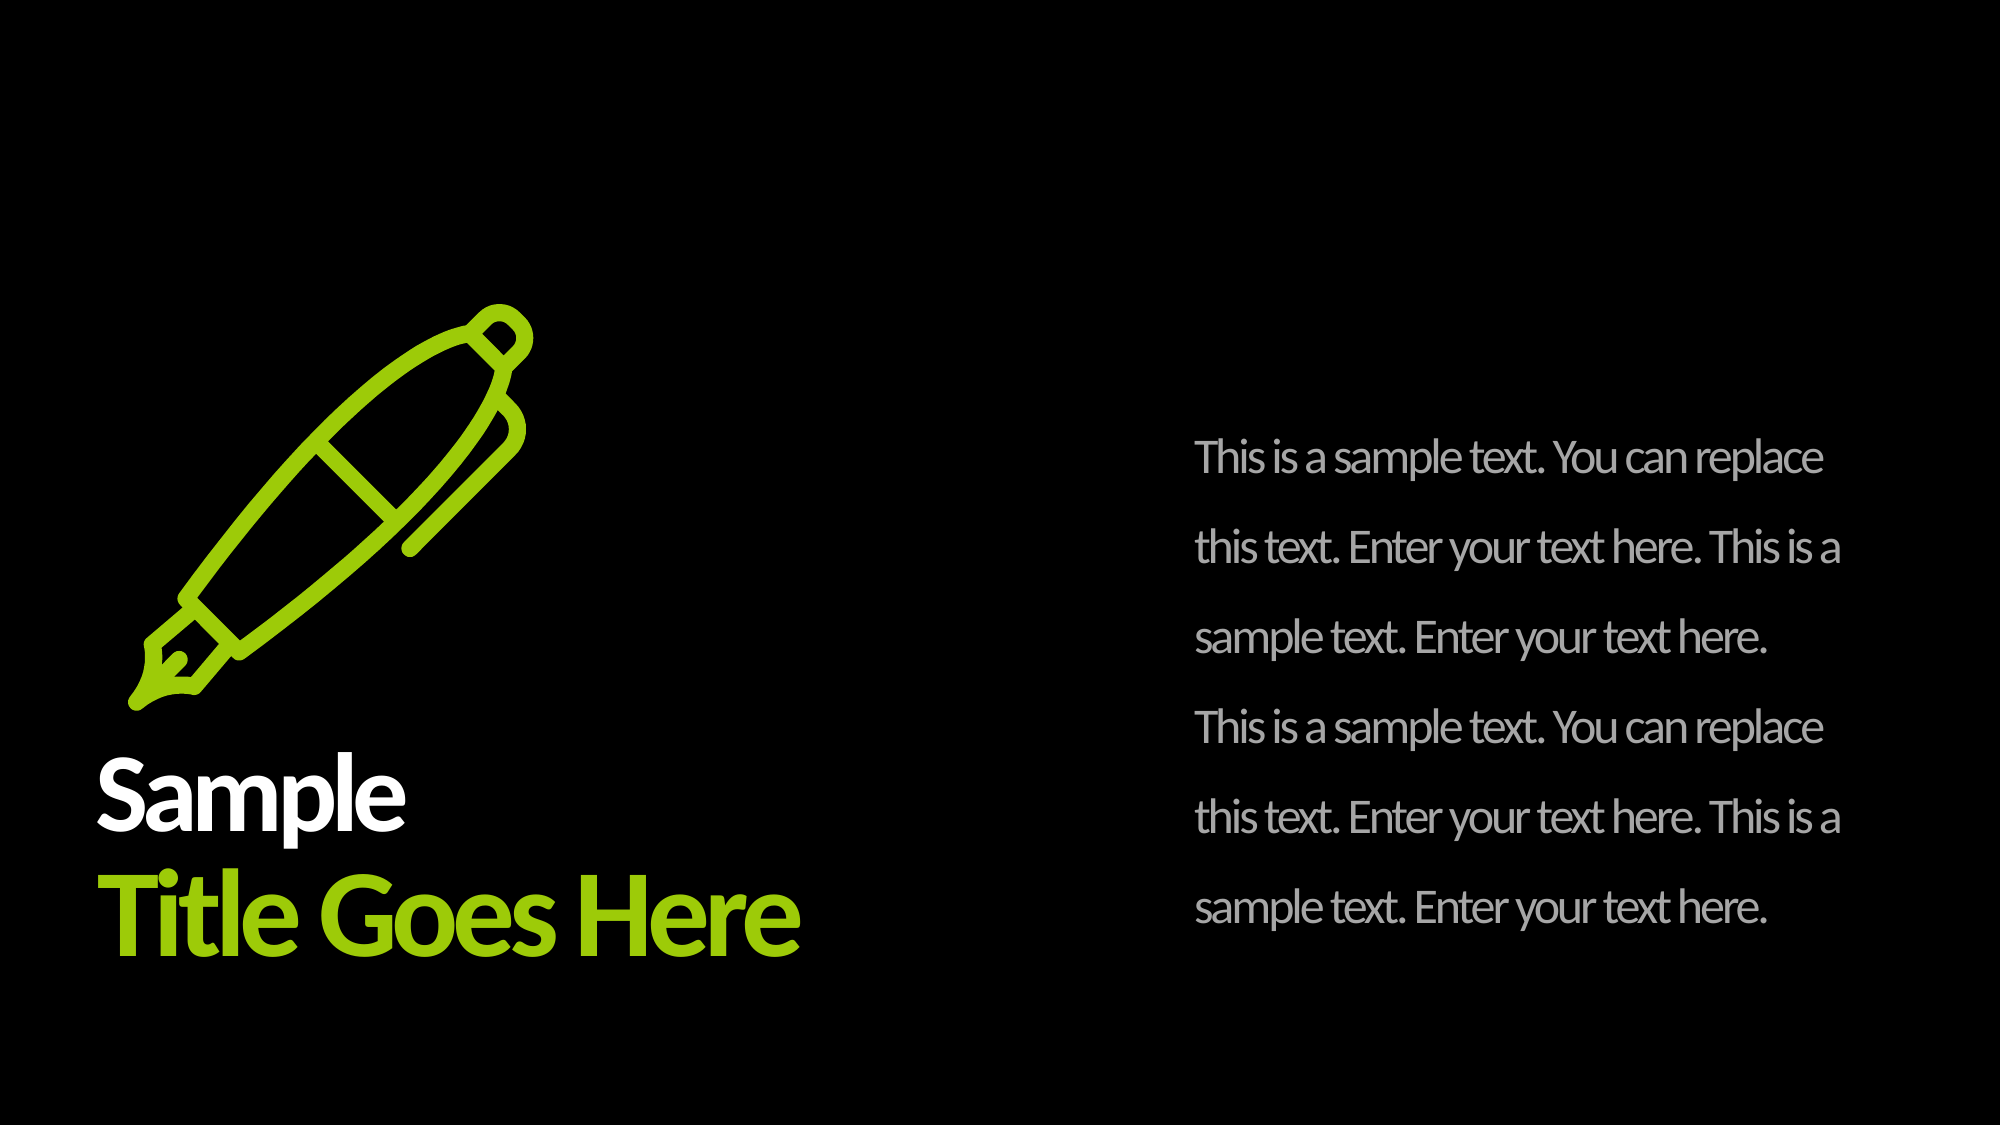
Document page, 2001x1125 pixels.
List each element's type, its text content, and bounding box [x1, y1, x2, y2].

text_box [128, 304, 534, 711]
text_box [311, 482, 591, 1125]
text_box This is a sample text. You can replace this text. Enter your text here. This is a sample text. Enter your text here. This is a sample text. You can replace this text. Enter your text here. This is a sample text. Enter your text here. [1178, 302, 1857, 1024]
